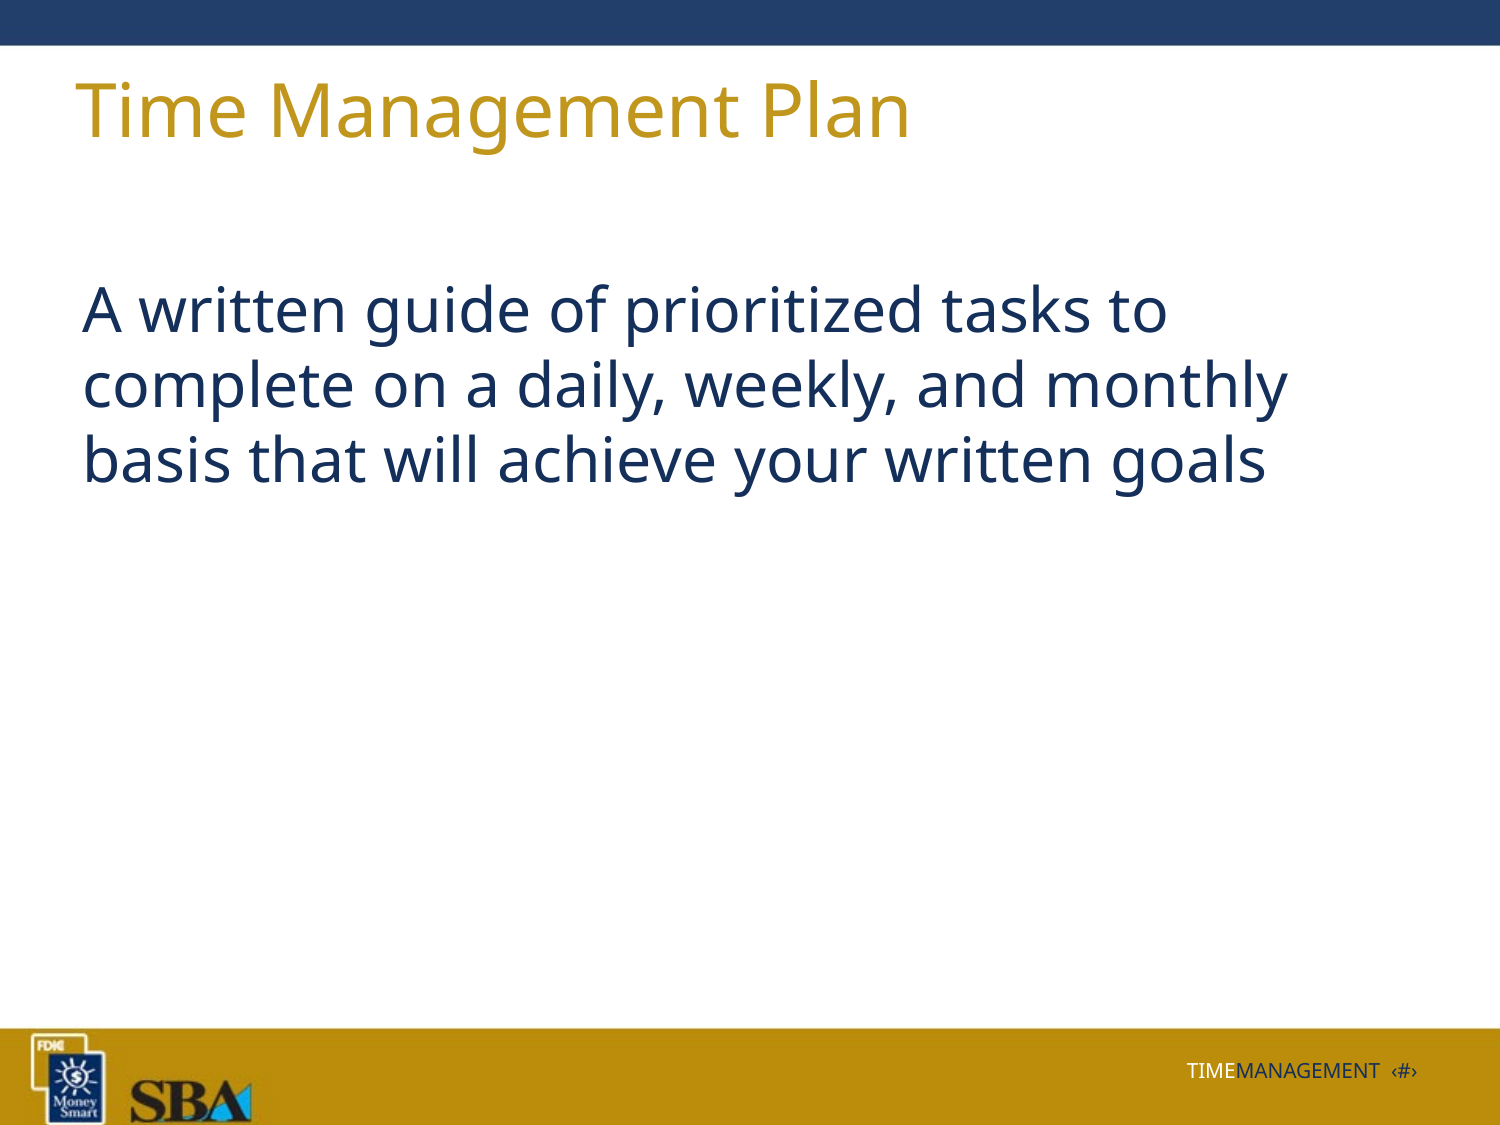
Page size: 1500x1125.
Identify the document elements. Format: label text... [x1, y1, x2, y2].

text_box A written guide of prioritized tasks to complete on a daily, weekly, and monthly basis that will achieve your written goals [74, 187, 1425, 502]
title Time Management Plan [74, 61, 1426, 163]
picture [0, 0, 1500, 1125]
